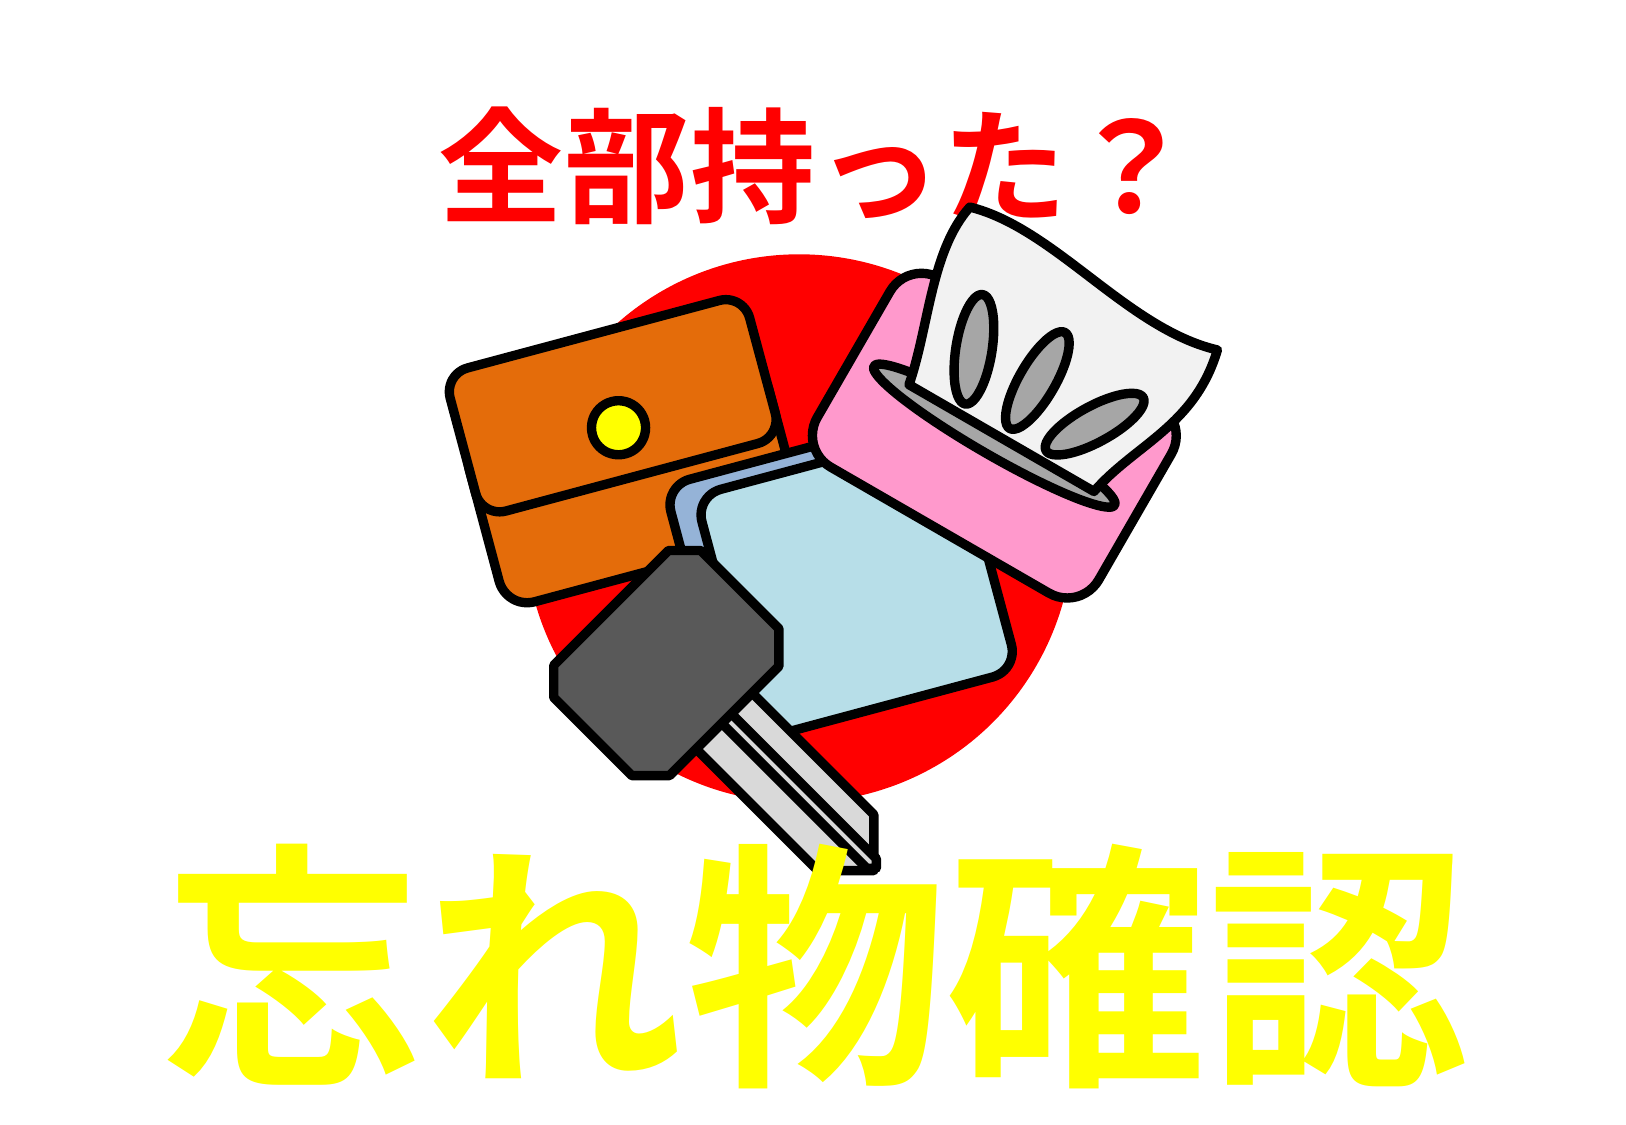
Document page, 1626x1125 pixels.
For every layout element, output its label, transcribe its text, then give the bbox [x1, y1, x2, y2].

text_box 全部持った？ [44, 80, 1588, 246]
text_box 忘れ物確認 [37, 797, 1595, 1125]
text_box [469, 254, 1197, 926]
